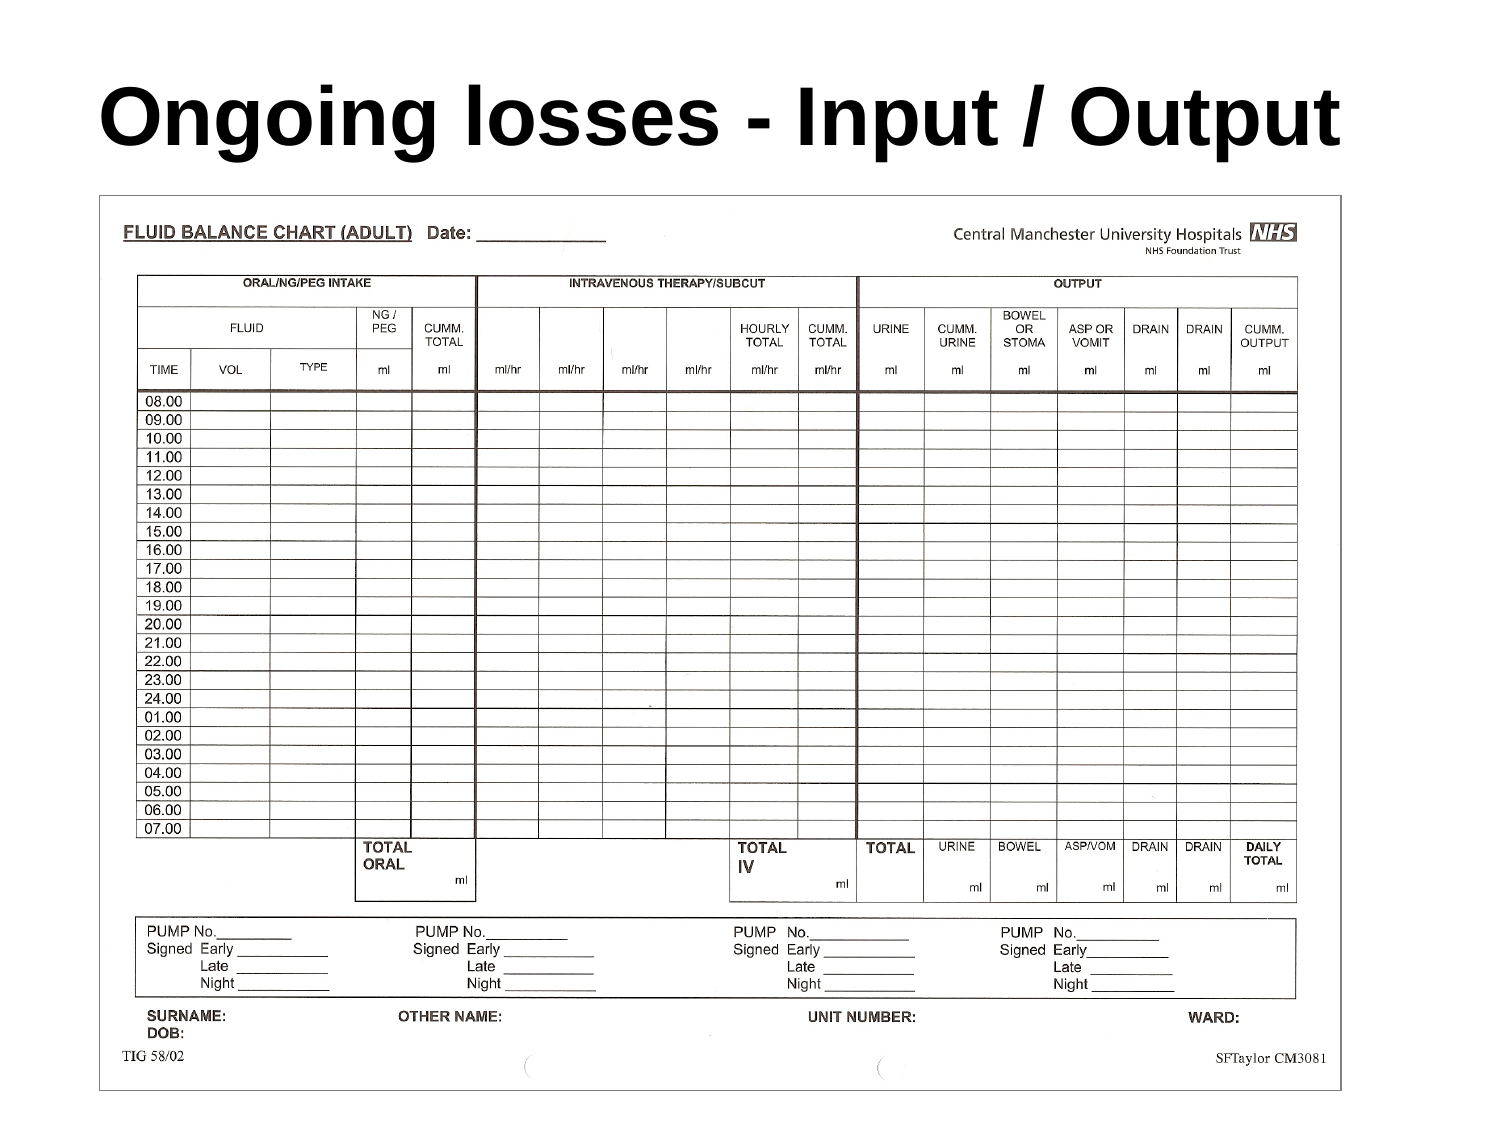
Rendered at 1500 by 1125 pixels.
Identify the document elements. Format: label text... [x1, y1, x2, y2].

text_box Ongoing losses - Input / Output [83, 54, 1358, 170]
picture [100, 195, 1341, 1090]
